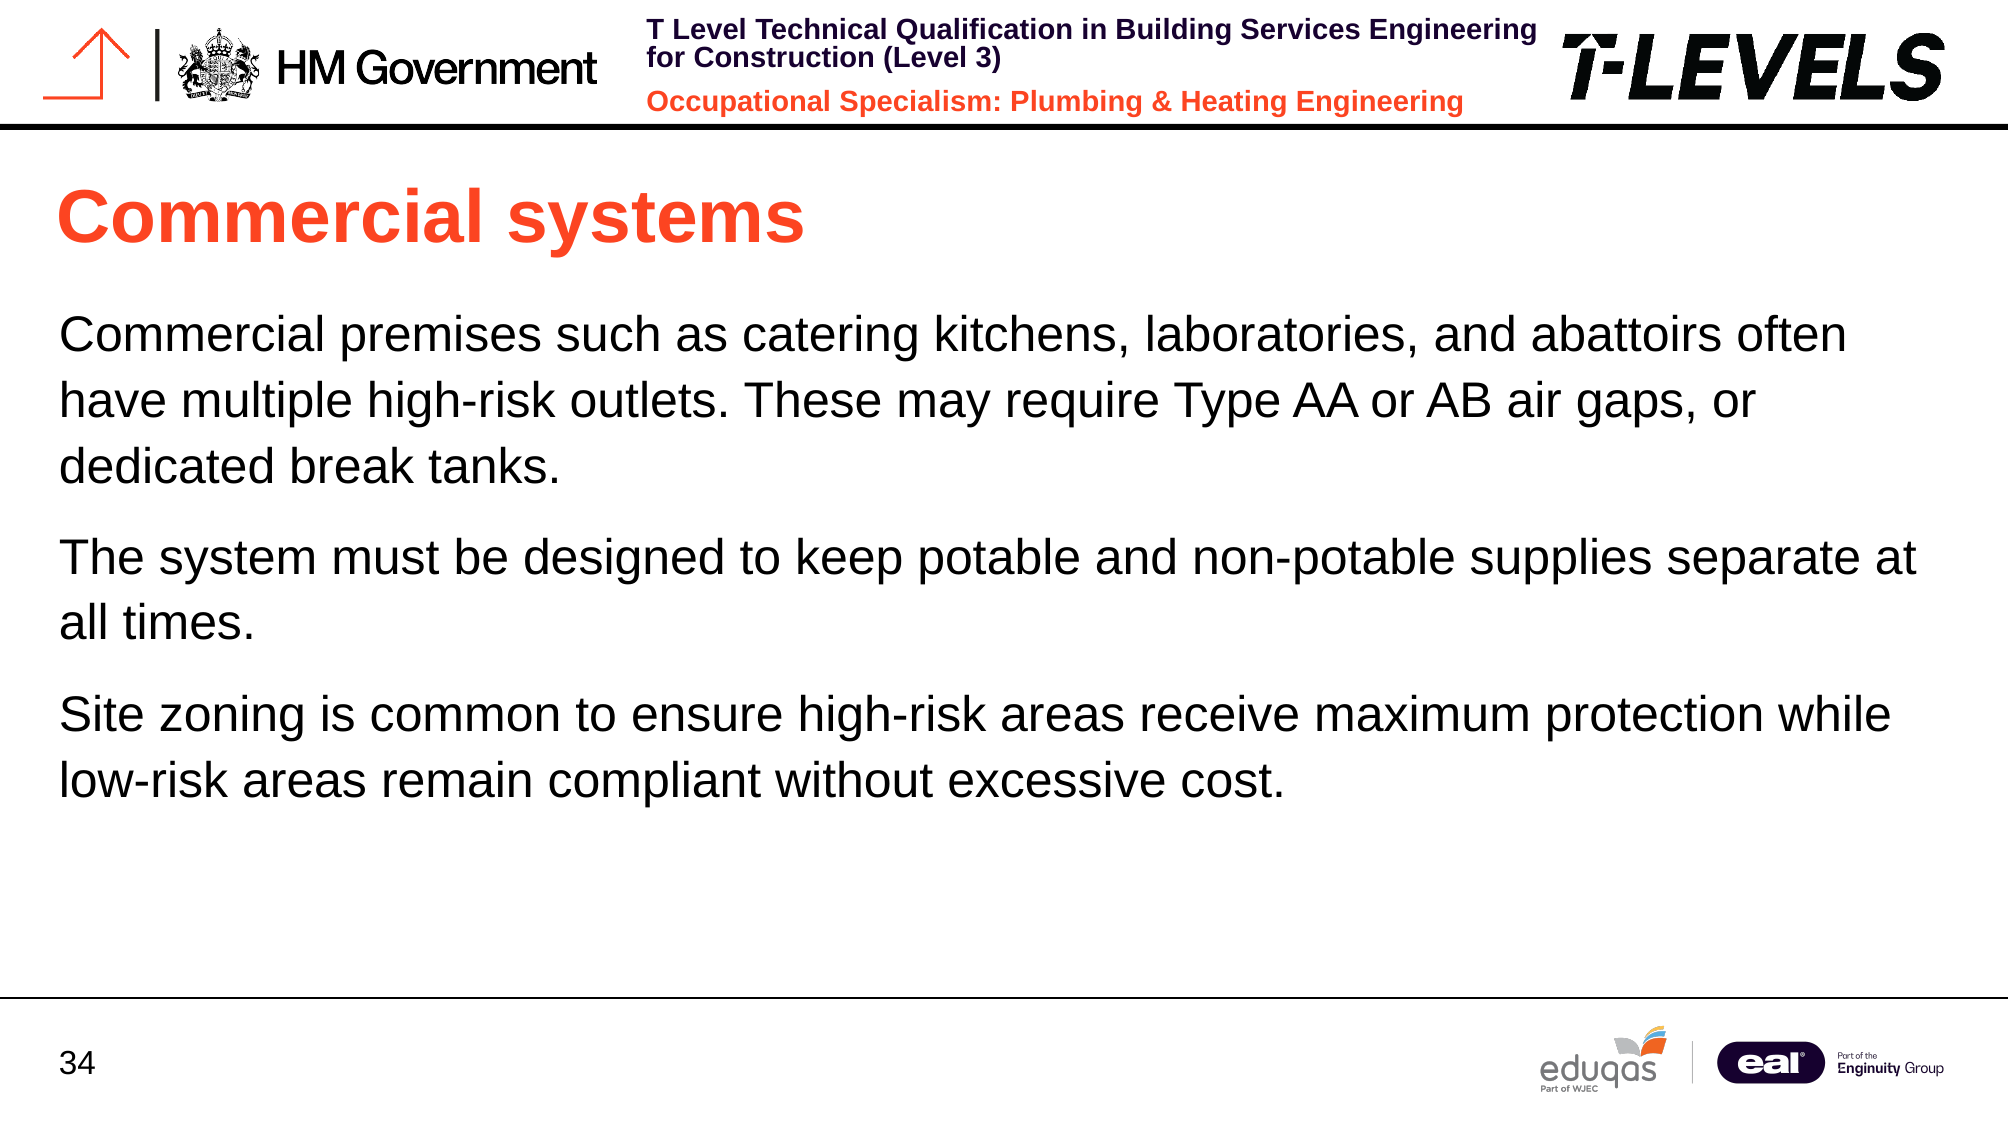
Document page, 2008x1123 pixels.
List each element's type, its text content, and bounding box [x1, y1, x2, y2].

title Commercial systems [41, 111, 1949, 314]
picture [155, 28, 597, 102]
list Commercial premises such as catering kitchens, laboratories, and abattoirs often have multiple high-risk outlets. These may require Type AA or AB air gaps, or dedicated break tanks. The system must be designed to keep potable and non-potable supplies separate at all times. Site zoning is common to ensure high-risk areas receive maximum protection while low-risk areas remain compliant without excessive cost. [59, 295, 1949, 975]
picture [1535, 1021, 1949, 1097]
picture [38, 27, 136, 100]
picture [1543, 25, 1964, 108]
